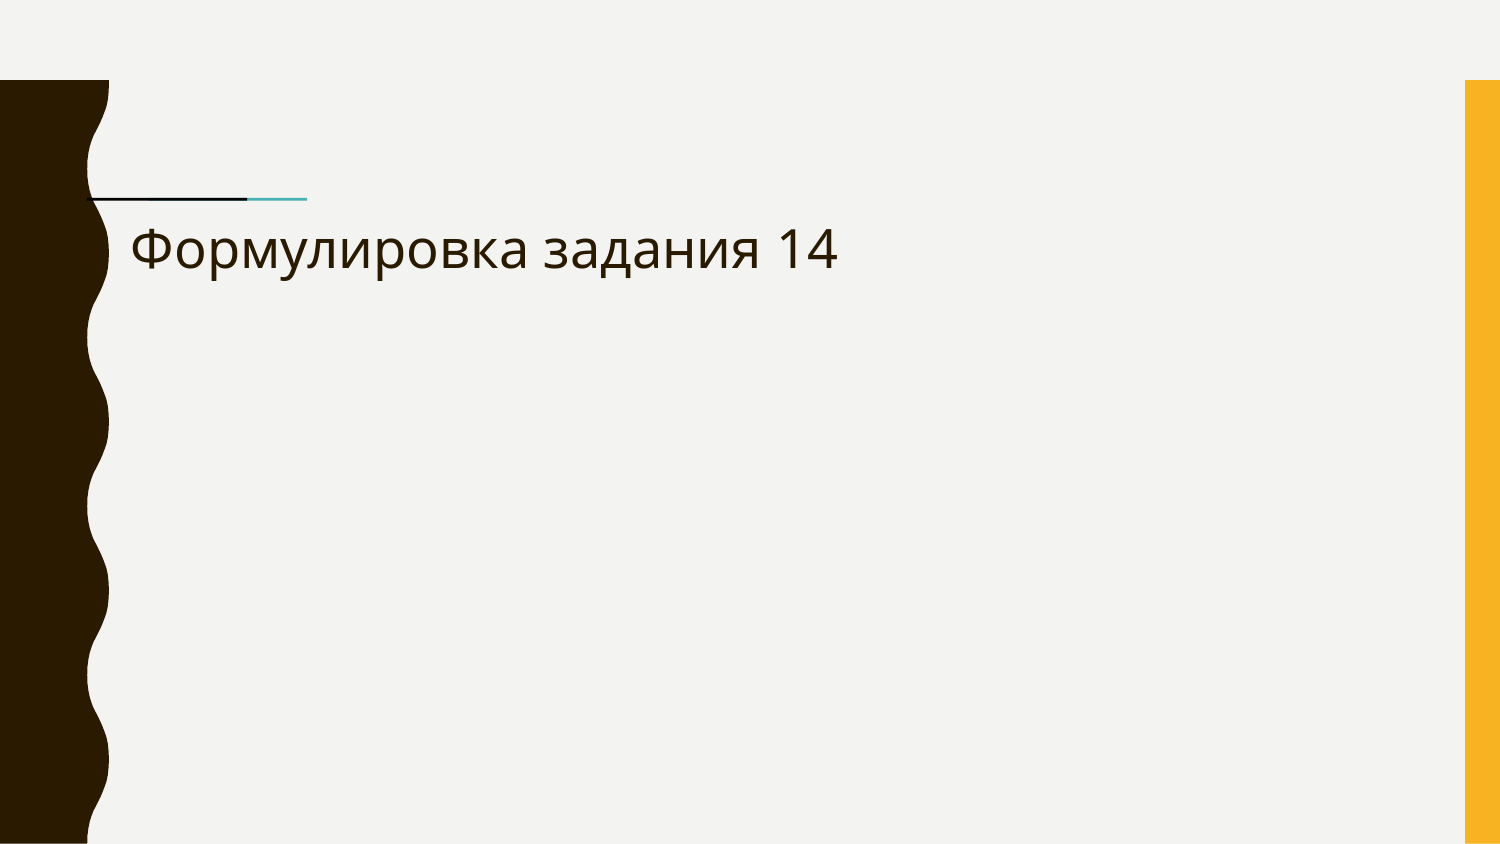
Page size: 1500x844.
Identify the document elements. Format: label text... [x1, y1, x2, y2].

title Формулировка задания 14 [119, 216, 1381, 305]
